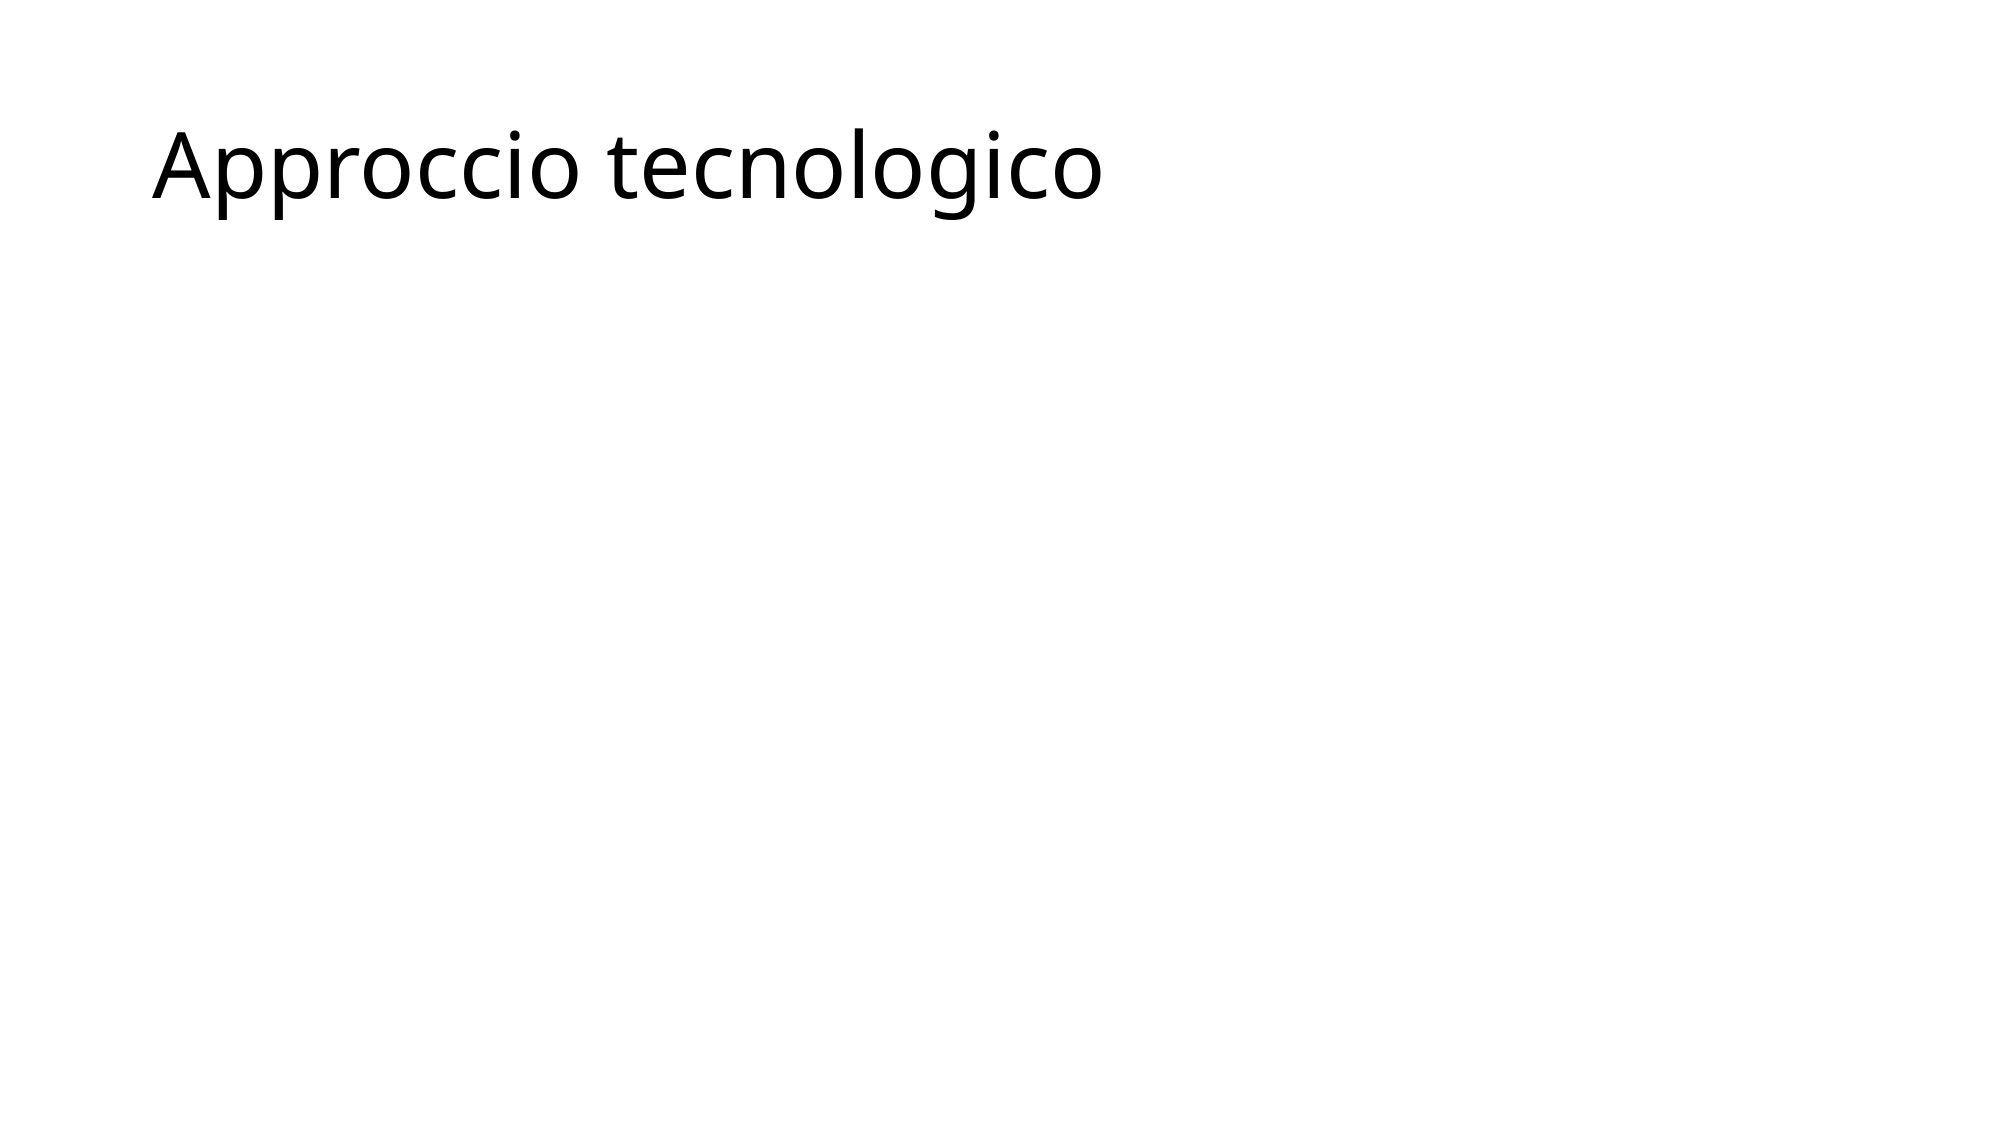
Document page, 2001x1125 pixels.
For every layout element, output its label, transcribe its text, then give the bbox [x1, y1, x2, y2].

title Approccio tecnologico [137, 59, 1863, 278]
